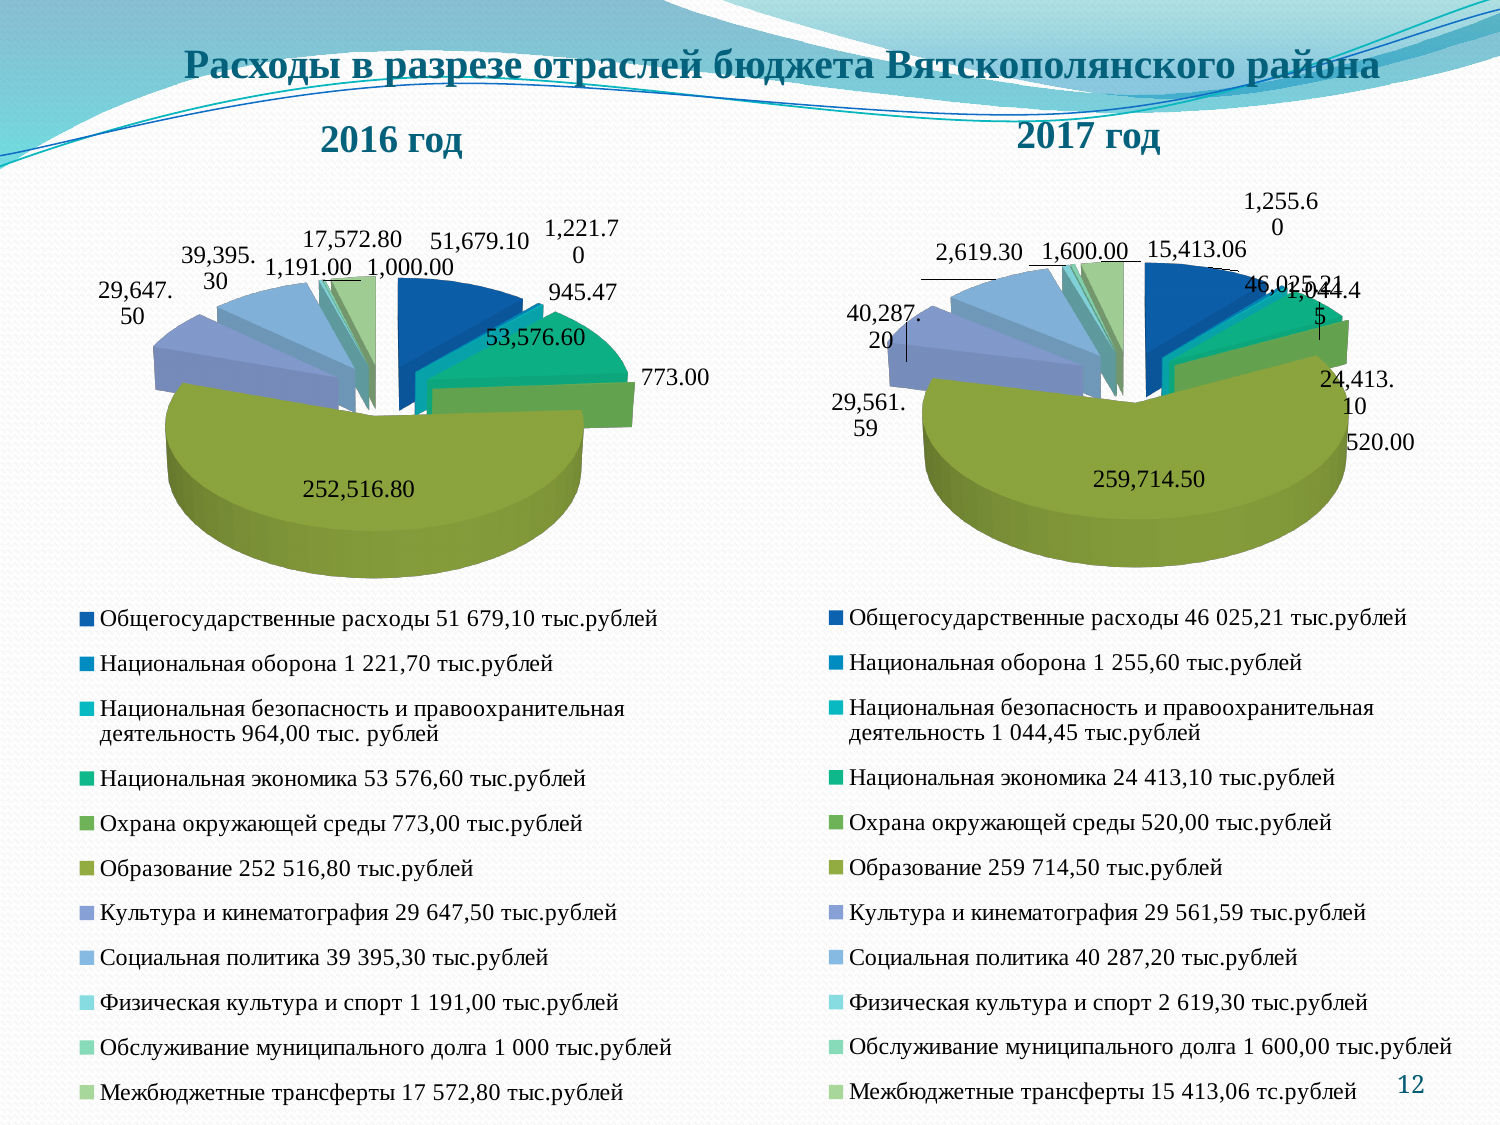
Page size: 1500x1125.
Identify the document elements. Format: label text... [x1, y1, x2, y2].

chart [29, 172, 738, 1125]
list 2016 год [64, 113, 728, 161]
chart [761, 160, 1483, 1125]
list 2017 год [761, 101, 1425, 110]
title Расходы в разрезе отраслей бюджета Вятскополянского района [64, 90, 1500, 138]
